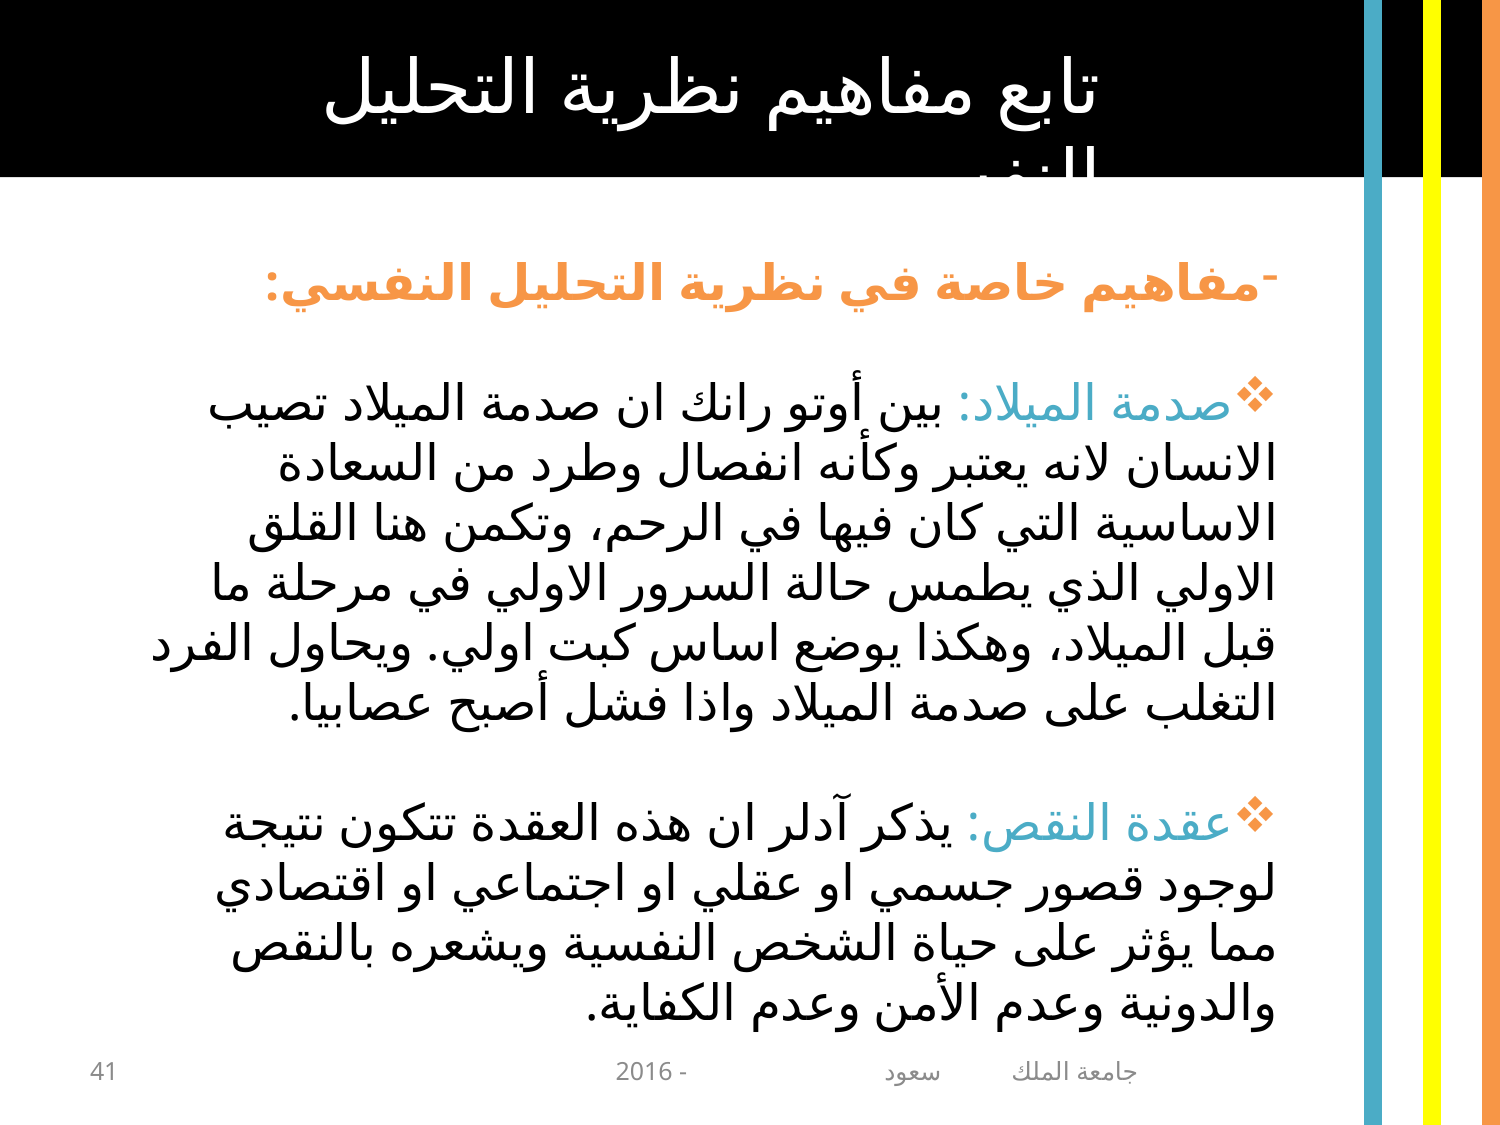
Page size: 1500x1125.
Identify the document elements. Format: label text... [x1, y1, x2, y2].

text_box [1443, 0, 1480, 179]
text_box [1421, 0, 1443, 1125]
text_box [1480, 0, 1500, 1125]
text_box [1362, 0, 1384, 1125]
slide_number 41 [75, 1042, 425, 1103]
footer جامعة الملك سعود - 2016 [512, 1042, 988, 1103]
text_box [0, 0, 1362, 179]
text_box مفاهيم خاصة في نظرية التحليل النفسي: صدمة الميلاد: بين أوتو رانك ان صدمة الميلاد تصيب الانسان لانه يعتبر وكأنه انفصال وطرد من السعادة الاساسية التي كان فيها في الرحم، وتكمن هنا القلق الاولي الذي يطمس حالة السرور الاولي في مرحلة ما قبل الميلاد، وهكذا يوضع اساس كبت اولي. ويحاول الفرد التغلب على صدمة الميلاد واذا فشل أصبح عصابيا. عقدة النقص: يذكر آدلر ان هذه العقدة تتكون نتيجة لوجود قصور جسمي او عقلي او اجتماعي او اقتصادي مما يؤثر على حياة الشخص النفسية ويشعره بالنقص والدونية وعدم الأمن وعدم الكفاية. [123, 243, 1294, 1039]
text_box تابع مفاهيم نظرية التحليل النفسي [242, 30, 1117, 226]
text_box [1384, 0, 1421, 179]
